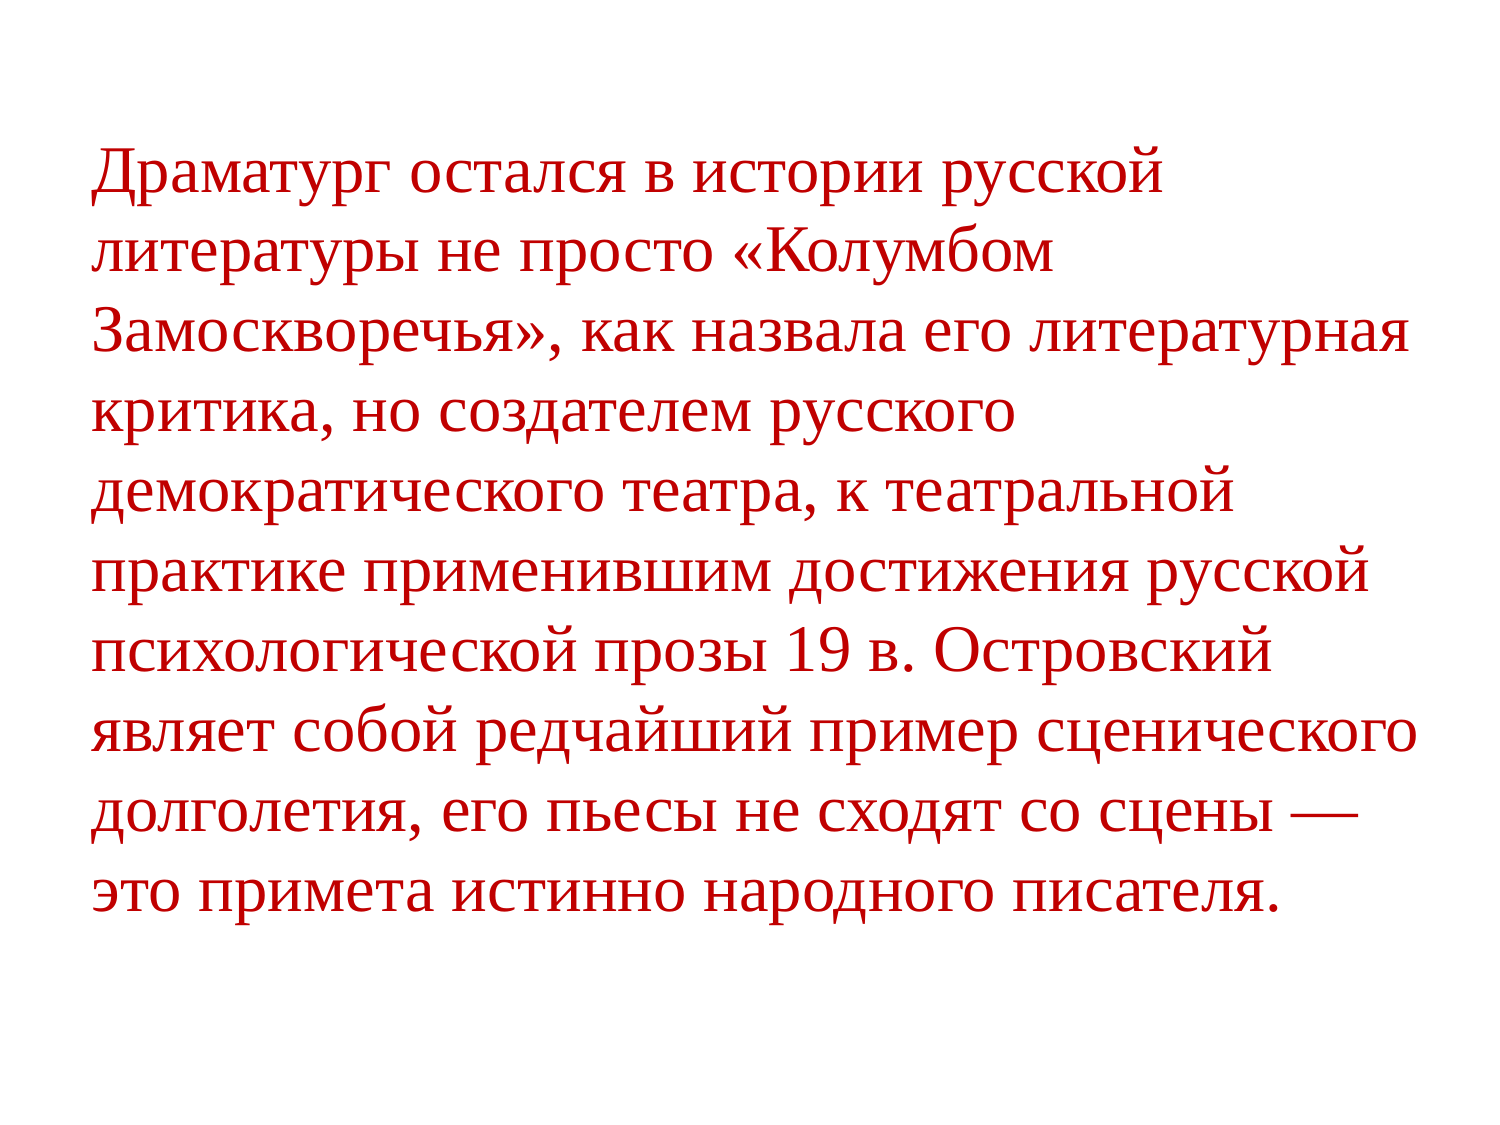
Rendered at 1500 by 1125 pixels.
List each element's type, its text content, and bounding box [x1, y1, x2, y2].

text_box Драматург остался в истории русской литературы не просто «Колумбом Замоскворечья», как назвала его литературная критика, но создателем русского демократического театра, к театральной практике применившим достижения русской психологической прозы 19 в. Островский являет собой редчайший пример сценического долголетия, его пьесы не сходят со сцены — это примета истинно народного писателя. [76, 117, 1454, 933]
